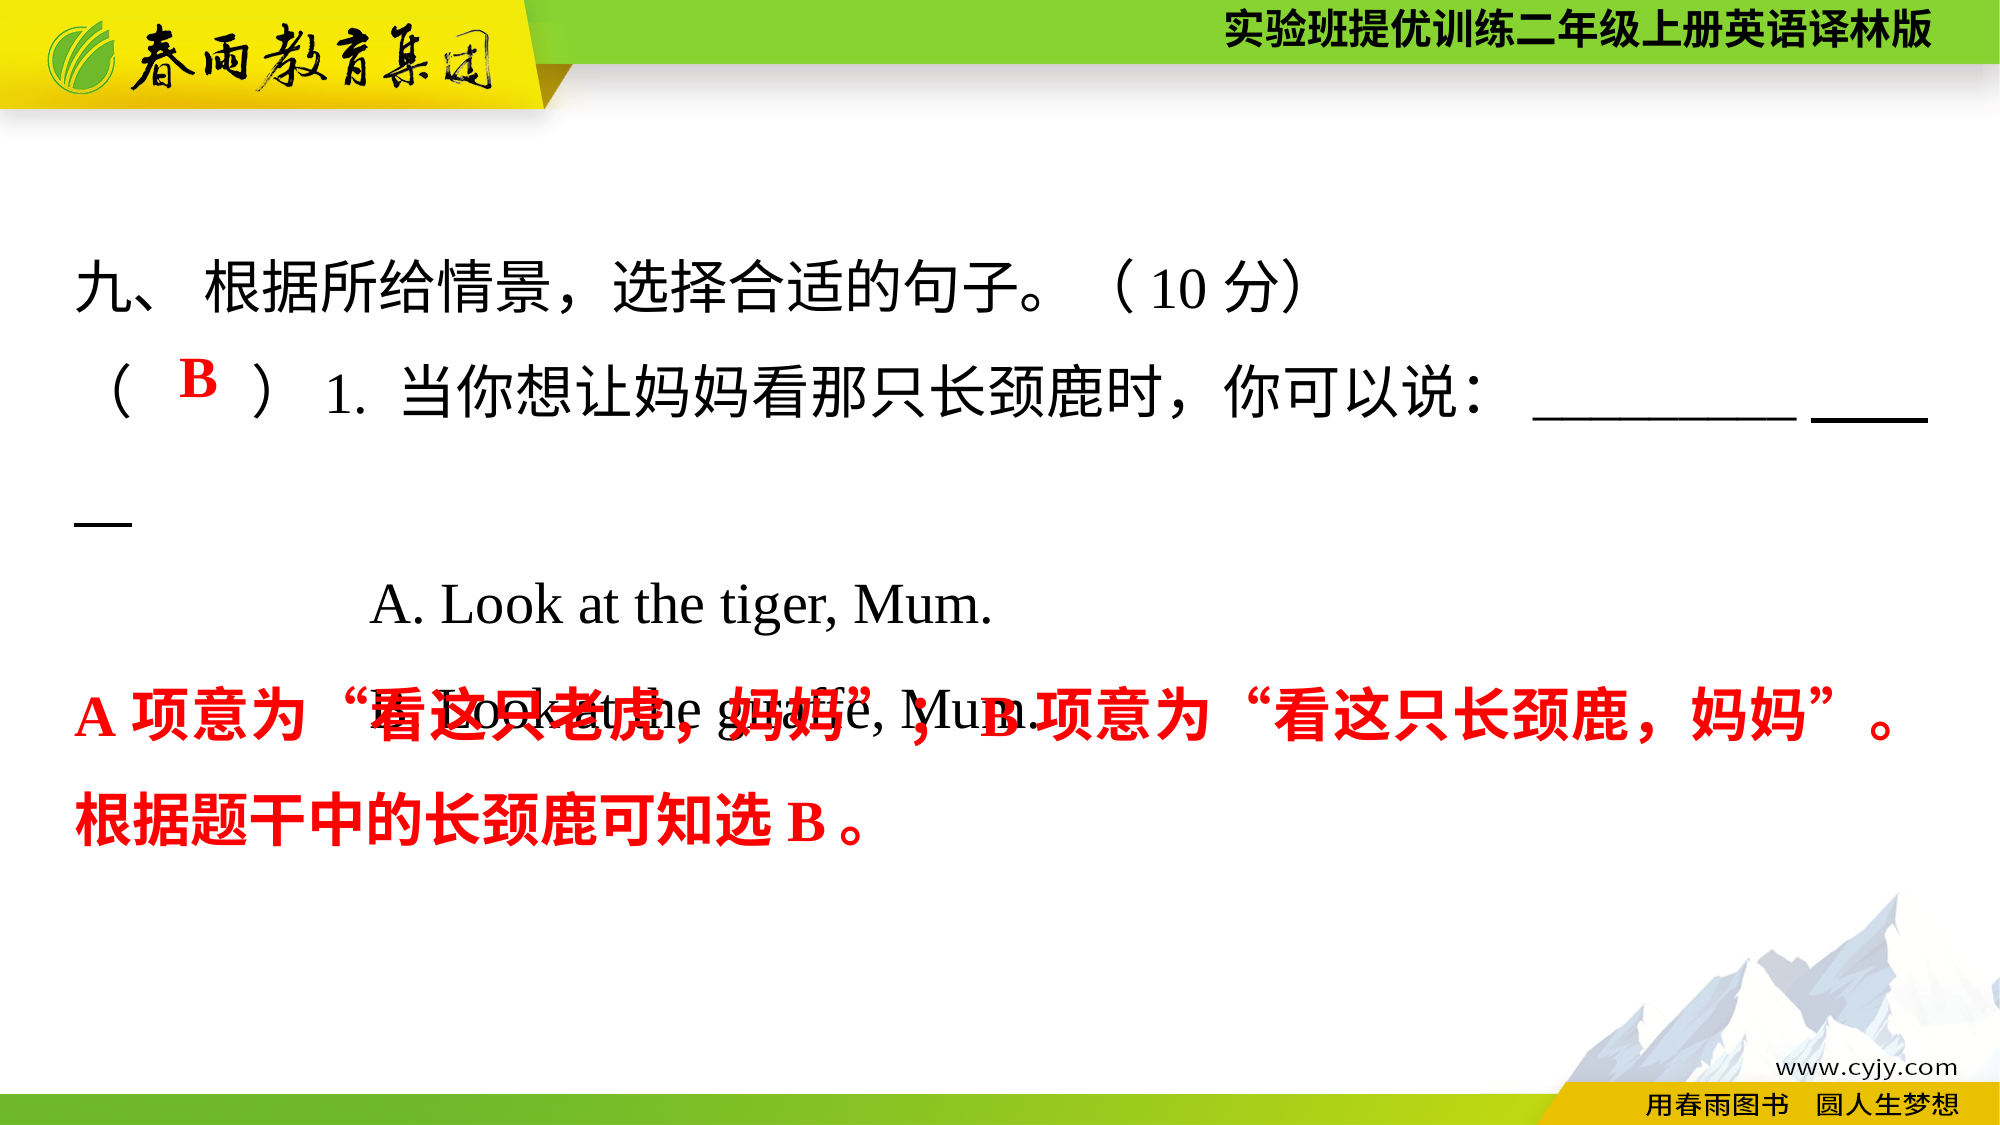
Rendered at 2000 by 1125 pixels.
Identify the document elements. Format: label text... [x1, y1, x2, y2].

picture [0, 0, 2000, 1125]
list 九、 根据所给情景，选择合适的句子。（10分） （ ）1. 当你想让妈妈看那只长颈鹿时，你可以说：_________ A. Look at the tiger, Mum. B. Look at the giraffe, Mum. [59, 208, 1944, 635]
text_box B [164, 332, 233, 417]
text_box A项意为“看这只老虎，妈妈”；B项意为“看这只长颈鹿，妈妈”。根据题干中的长颈鹿可知选B。 [59, 635, 1944, 861]
